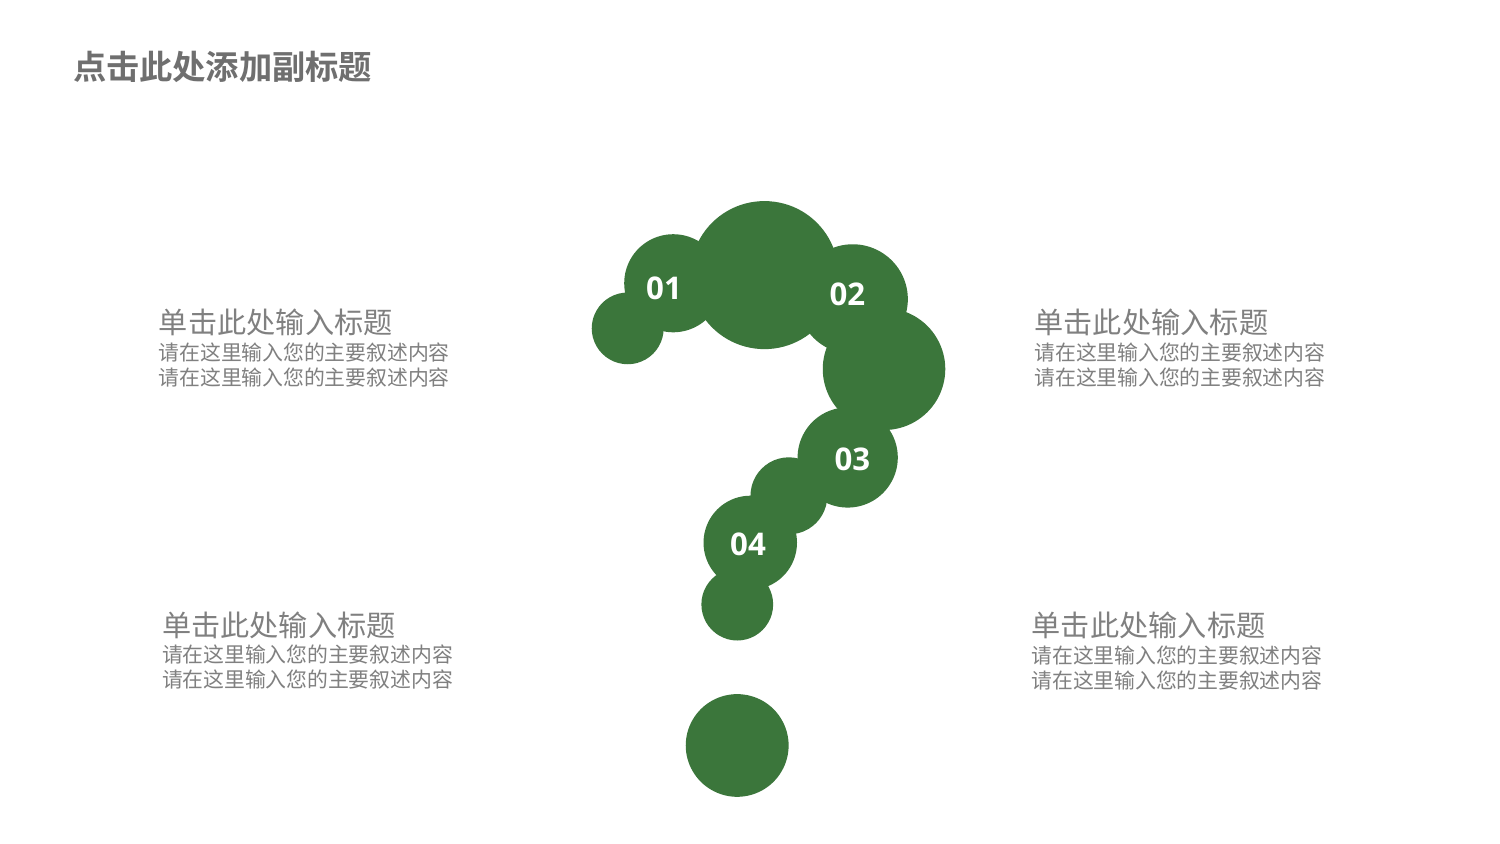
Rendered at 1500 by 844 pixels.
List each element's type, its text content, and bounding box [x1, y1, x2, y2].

text_box 单击此处输入标题 请在这里输入您的主要叙述内容 请在这里输入您的主要叙述内容 [1020, 601, 1334, 749]
text_box 单击此处输入标题 请在这里输入您的主要叙述内容 请在这里输入您的主要叙述内容 [150, 601, 465, 748]
text_box 单击此处输入标题 请在这里输入您的主要叙述内容 请在这里输入您的主要叙述内容 [1023, 298, 1337, 446]
text_box 点击此处添加副标题 [53, 36, 786, 97]
text_box 单击此处输入标题 请在这里输入您的主要叙述内容 请在这里输入您的主要叙述内容 [147, 298, 461, 446]
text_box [591, 200, 946, 797]
